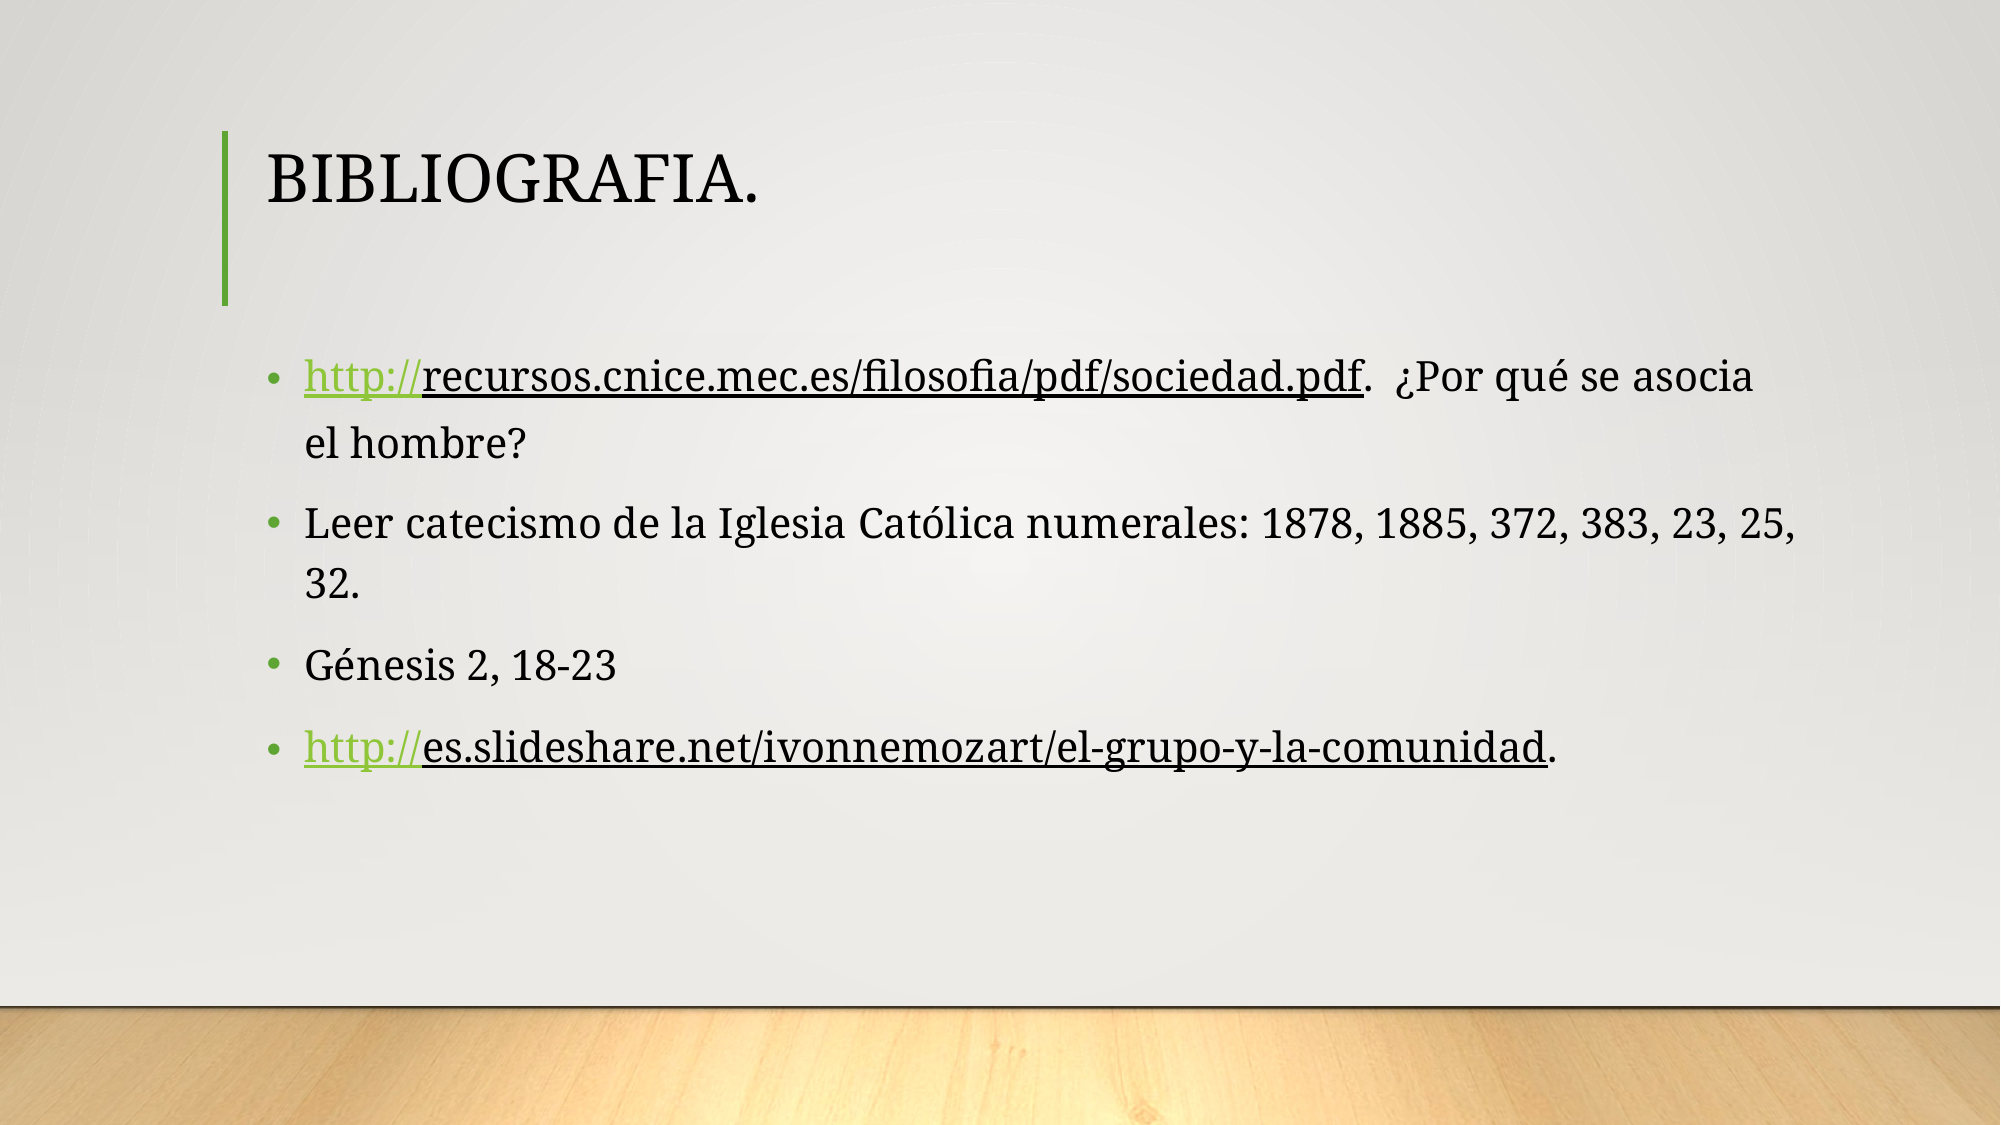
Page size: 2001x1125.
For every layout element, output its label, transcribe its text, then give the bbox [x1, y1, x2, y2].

list http://recursos.cnice.mec.es/filosofia/pdf/sociedad.pdf. ¿Por qué se asocia el hombre? Leer catecismo de la Iglesia Católica numerales: 1878, 1885, 372, 383, 23, 25, 32. Génesis 2, 18-23 http://es.slideshare.net/ivonnemozart/el-grupo-y-la-comunidad. [251, 330, 1814, 897]
title BIBLIOGRAFIA. [251, 131, 1814, 305]
picture [0, 1006, 2000, 1125]
